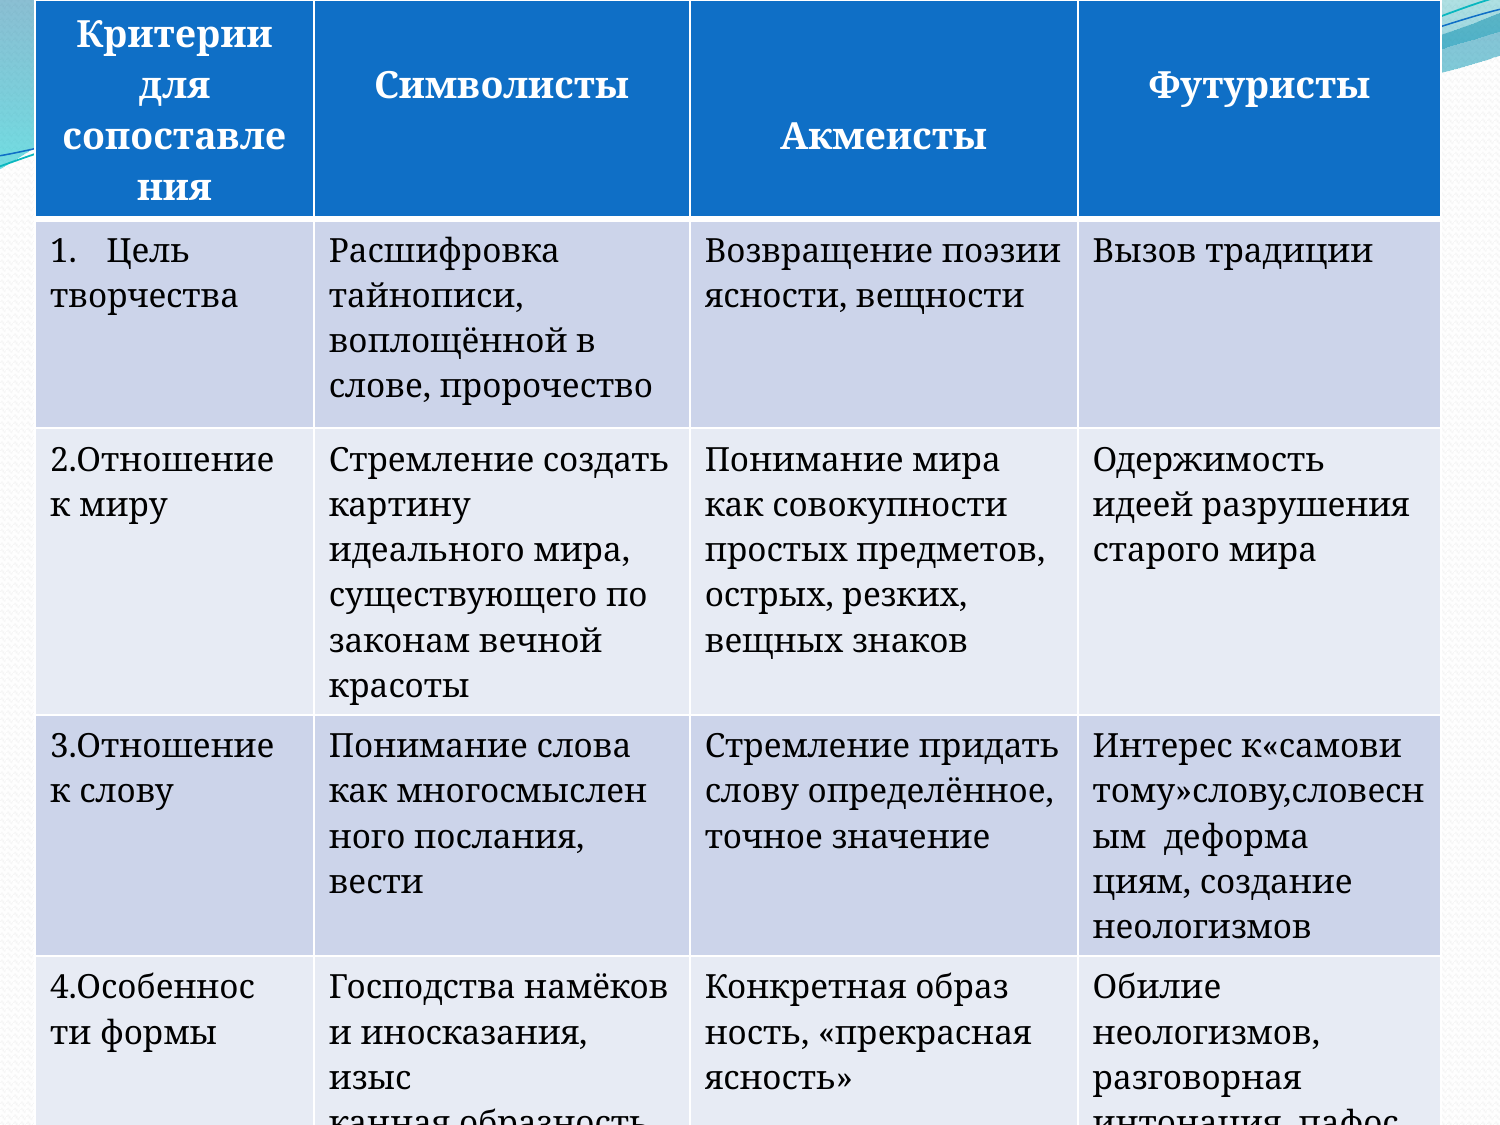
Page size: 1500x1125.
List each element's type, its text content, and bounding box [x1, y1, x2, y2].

table_cell Господства намёков и иносказания, изыс канная образность, музыкальность, зна ковое наполнение обычных слов [315, 957, 689, 1125]
table_cell Вызов традиции [1079, 222, 1440, 427]
table_cell Интерес к«самови тому»слову,словесным деформа циям, создание неологизмов [1079, 716, 1440, 955]
table_cell Расшифровка тайнописи, воплощённой в слове, пророчество [315, 222, 689, 427]
table_cell Обилие неологизмов, разговорная интонация, пафос эпатажа [1079, 957, 1440, 1125]
table_cell 2.Отношение к миру [36, 429, 313, 714]
table_cell 3.Отношение к слову [36, 716, 313, 955]
table_cell Понимание мира как совокупности простых предметов, острых, резких, вещных знаков [691, 429, 1077, 714]
table_header Акмеисты [691, 1, 1077, 216]
table_cell Стремление создать картину идеального мира, существующего по законам вечной красоты [315, 429, 689, 714]
table_header Критерии для сопоставления [36, 1, 313, 216]
table_cell Одержимость идеей разрушения старого мира [1079, 429, 1440, 714]
table_cell Цель творчества [36, 222, 313, 427]
table_header Футуристы [1079, 1, 1440, 216]
table_cell Возвращение поэзии ясности, вещности [691, 222, 1077, 427]
table_header Символисты [315, 1, 689, 216]
table_cell Понимание слова как многосмыслен ного послания, вести [315, 716, 689, 955]
table_cell Конкретная образ ность, «прекрасная ясность» [691, 957, 1077, 1125]
table_cell Стремление придать слову определённое, точное значение [691, 716, 1077, 955]
table_cell 4.Особеннос ти формы [36, 957, 313, 1125]
